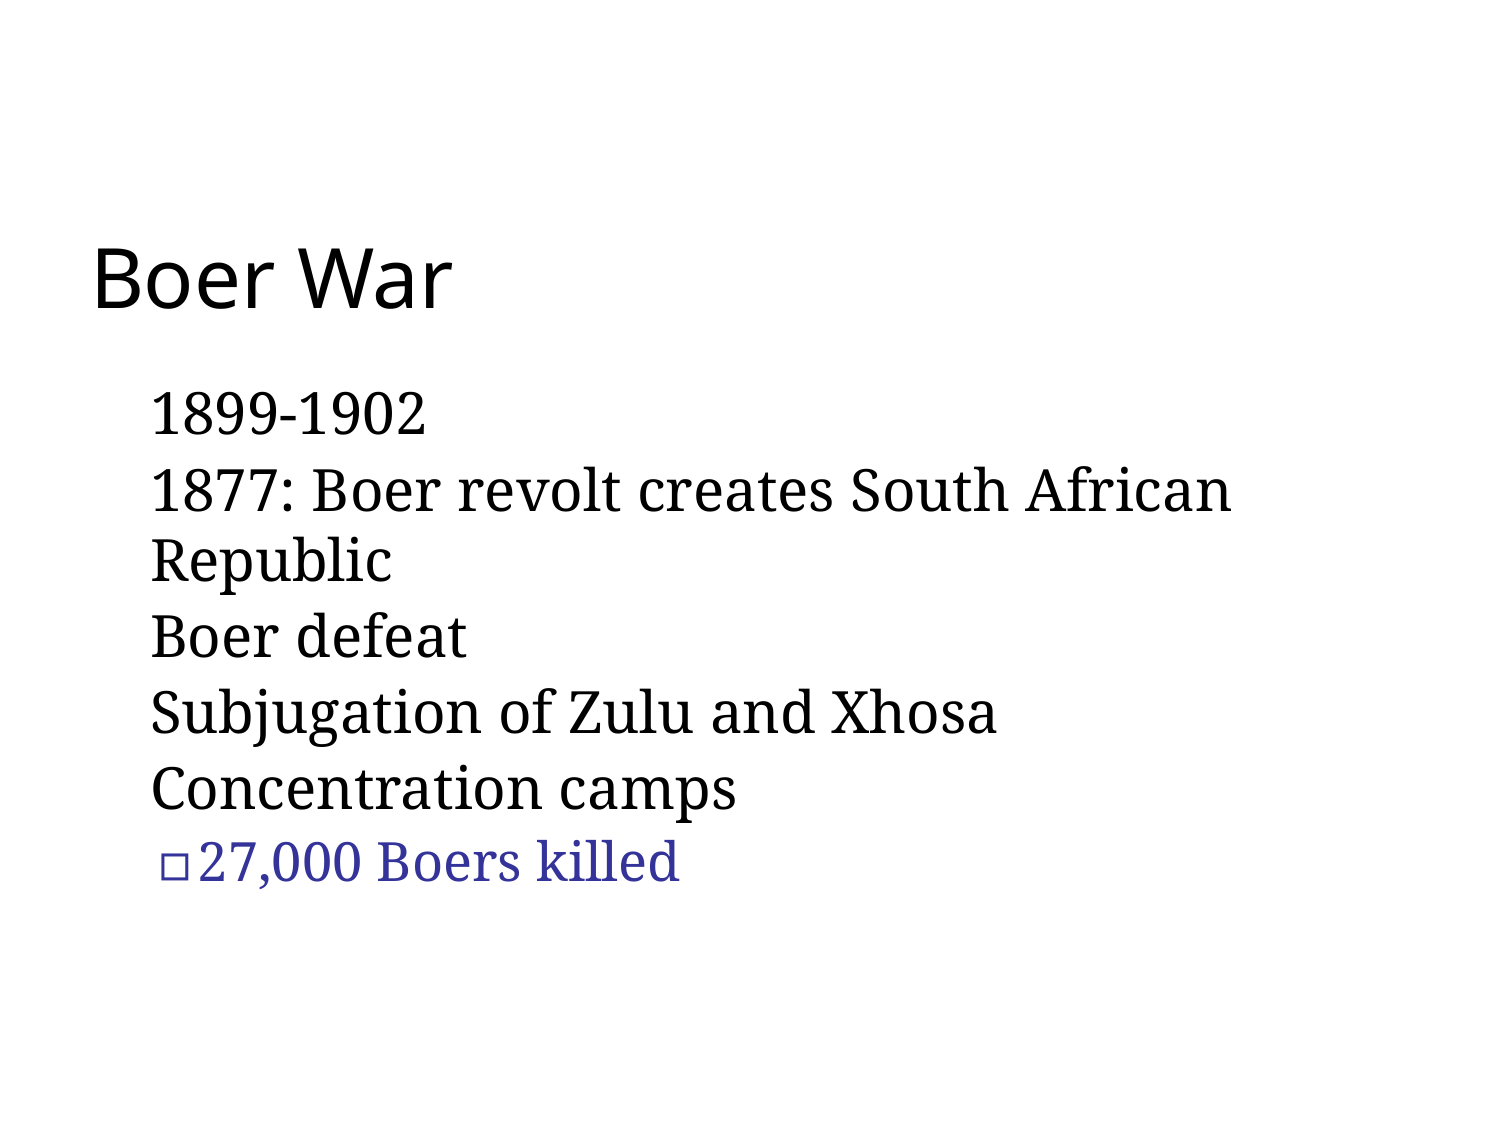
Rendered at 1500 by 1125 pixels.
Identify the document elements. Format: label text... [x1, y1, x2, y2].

title Boer War [75, 187, 1425, 363]
list 1899-1902 1877: Boer revolt creates South African Republic Boer defeat Subjugation of Zulu and Xhosa Concentration camps 27,000 Boers killed [75, 368, 1425, 1079]
